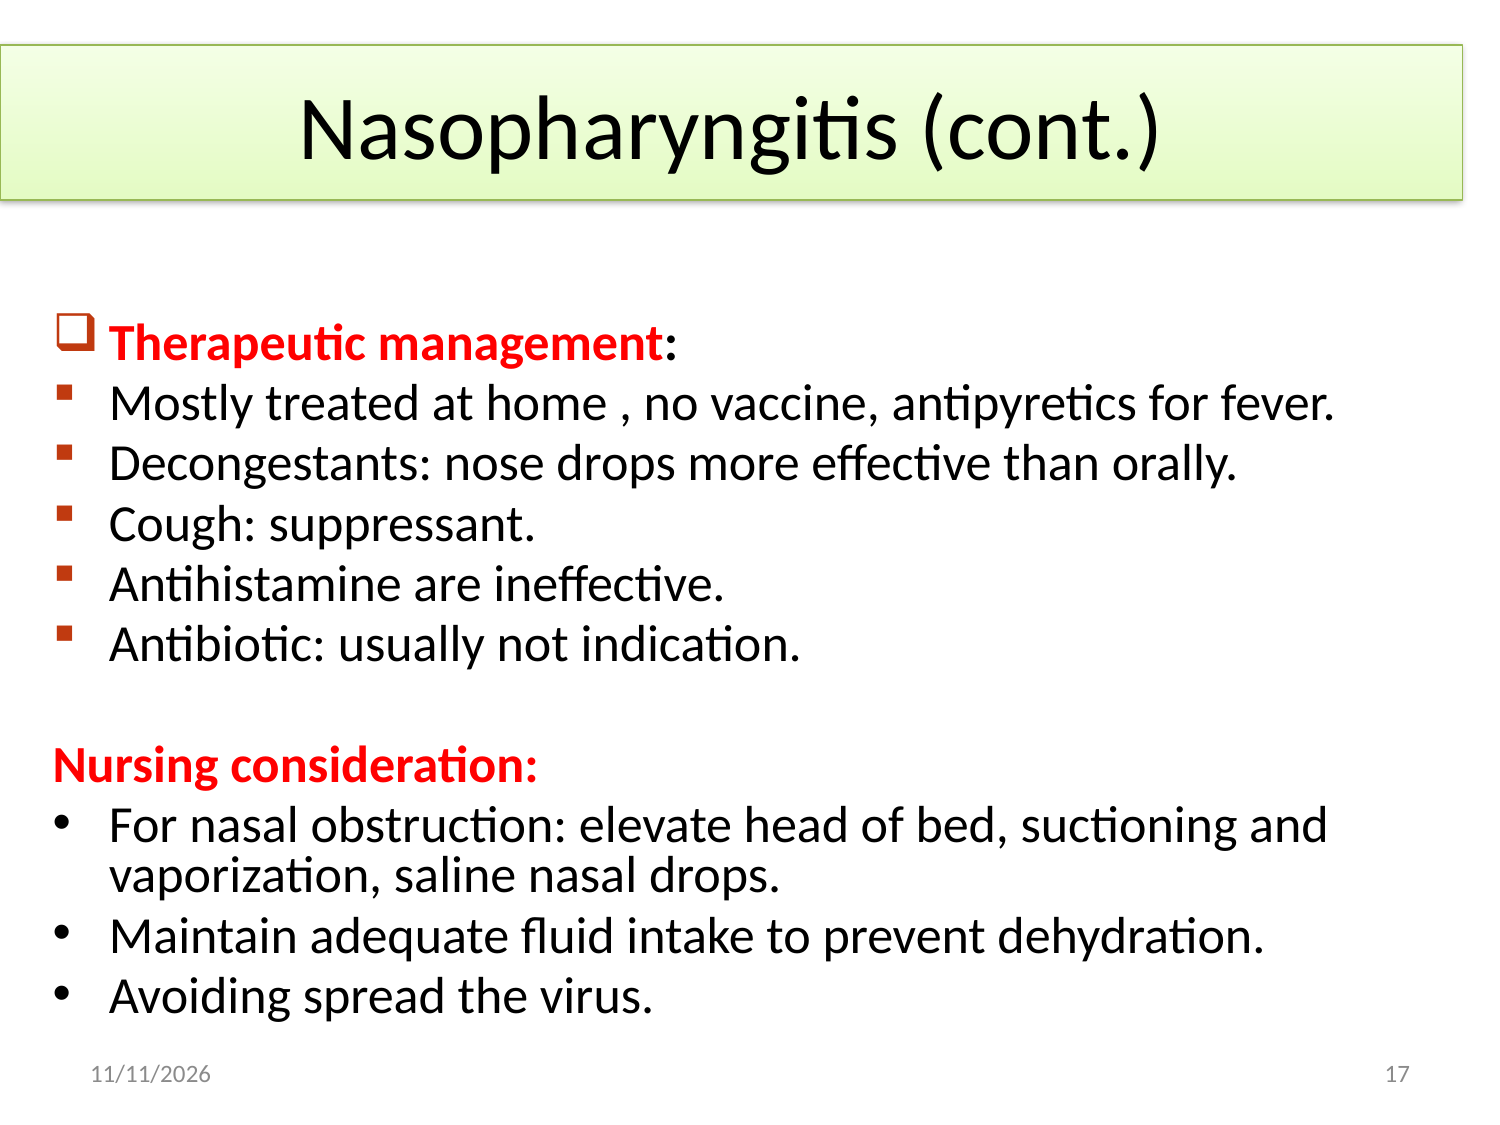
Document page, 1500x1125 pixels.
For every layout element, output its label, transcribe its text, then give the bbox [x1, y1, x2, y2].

list Therapeutic management: Mostly treated at home , no vaccine, antipyretics for fever. Decongestants: nose drops more effective than orally. Cough: suppressant. Antihistamine are ineffective. Antibiotic: usually not indication. Nursing consideration: For nasal obstruction: elevate head of bed, suctioning and vaporization, saline nasal drops. Maintain adequate fluid intake to prevent dehydration. Avoiding spread the virus. [37, 312, 1500, 1113]
title Nasopharyngitis (cont.) [0, 44, 1463, 201]
